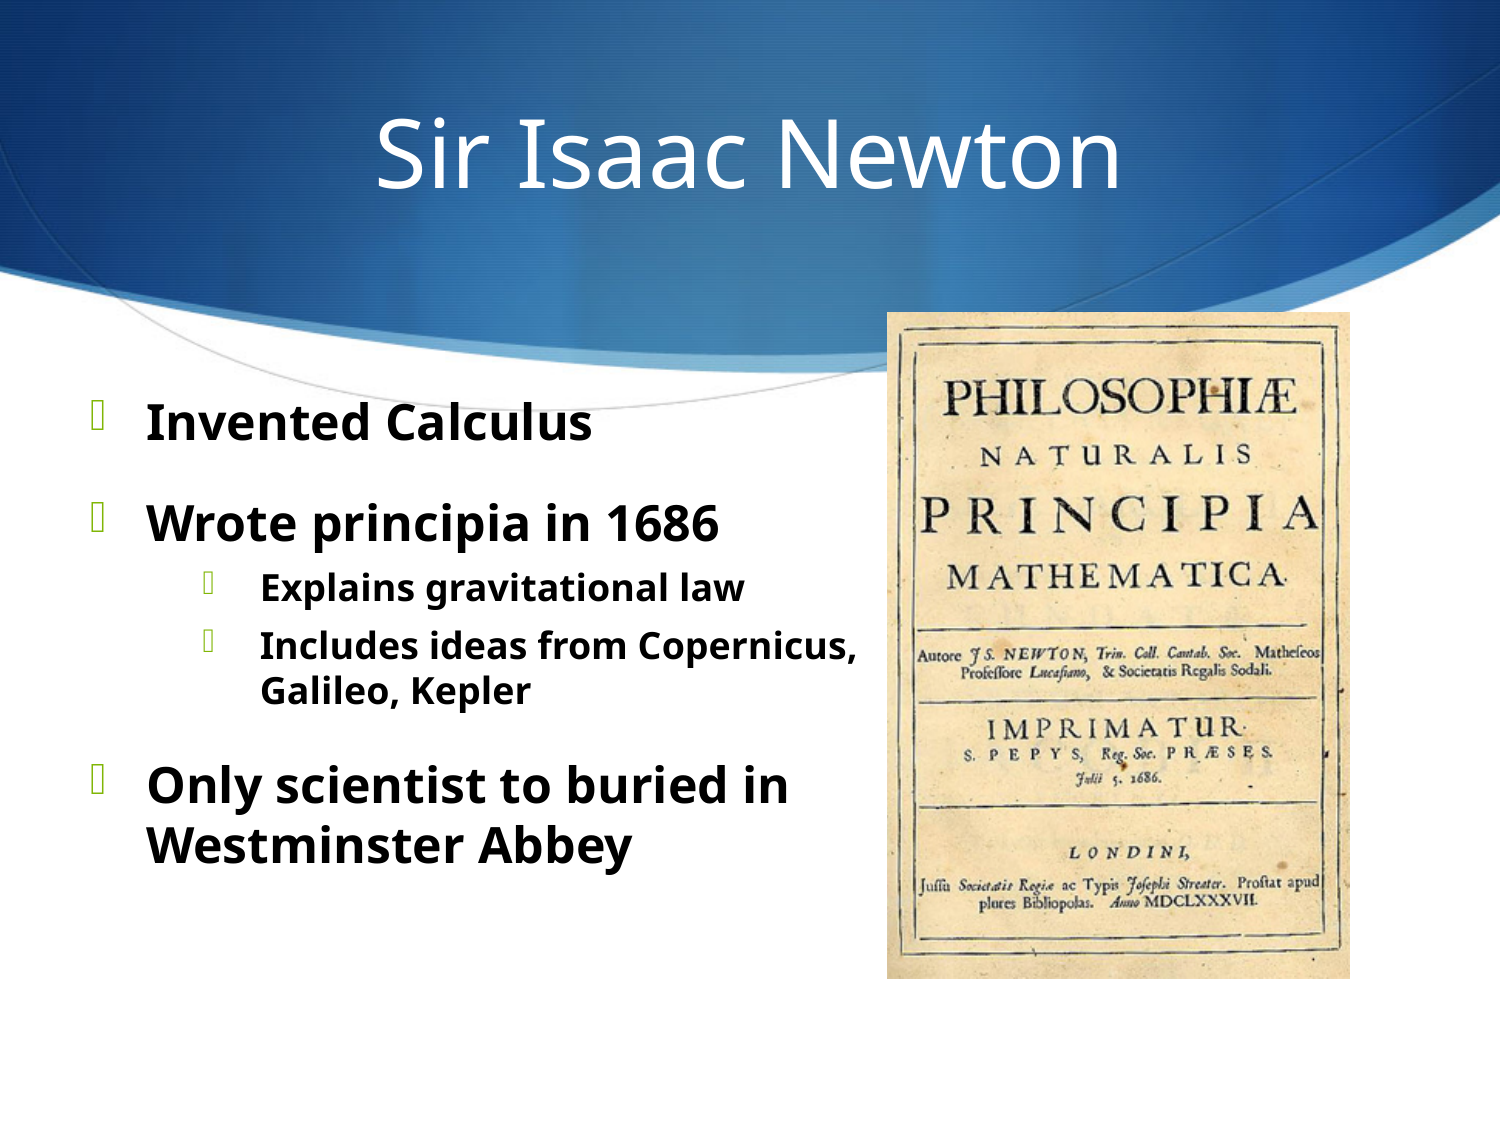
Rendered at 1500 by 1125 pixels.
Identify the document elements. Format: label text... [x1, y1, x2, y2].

picture [0, 0, 1500, 1125]
title Sir Isaac Newton [75, 56, 1425, 245]
list Invented Calculus Wrote principia in 1686 Explains gravitational law Includes ideas from Copernicus, Galileo, Kepler Only scientist to buried in Westminster Abbey [75, 382, 888, 1125]
